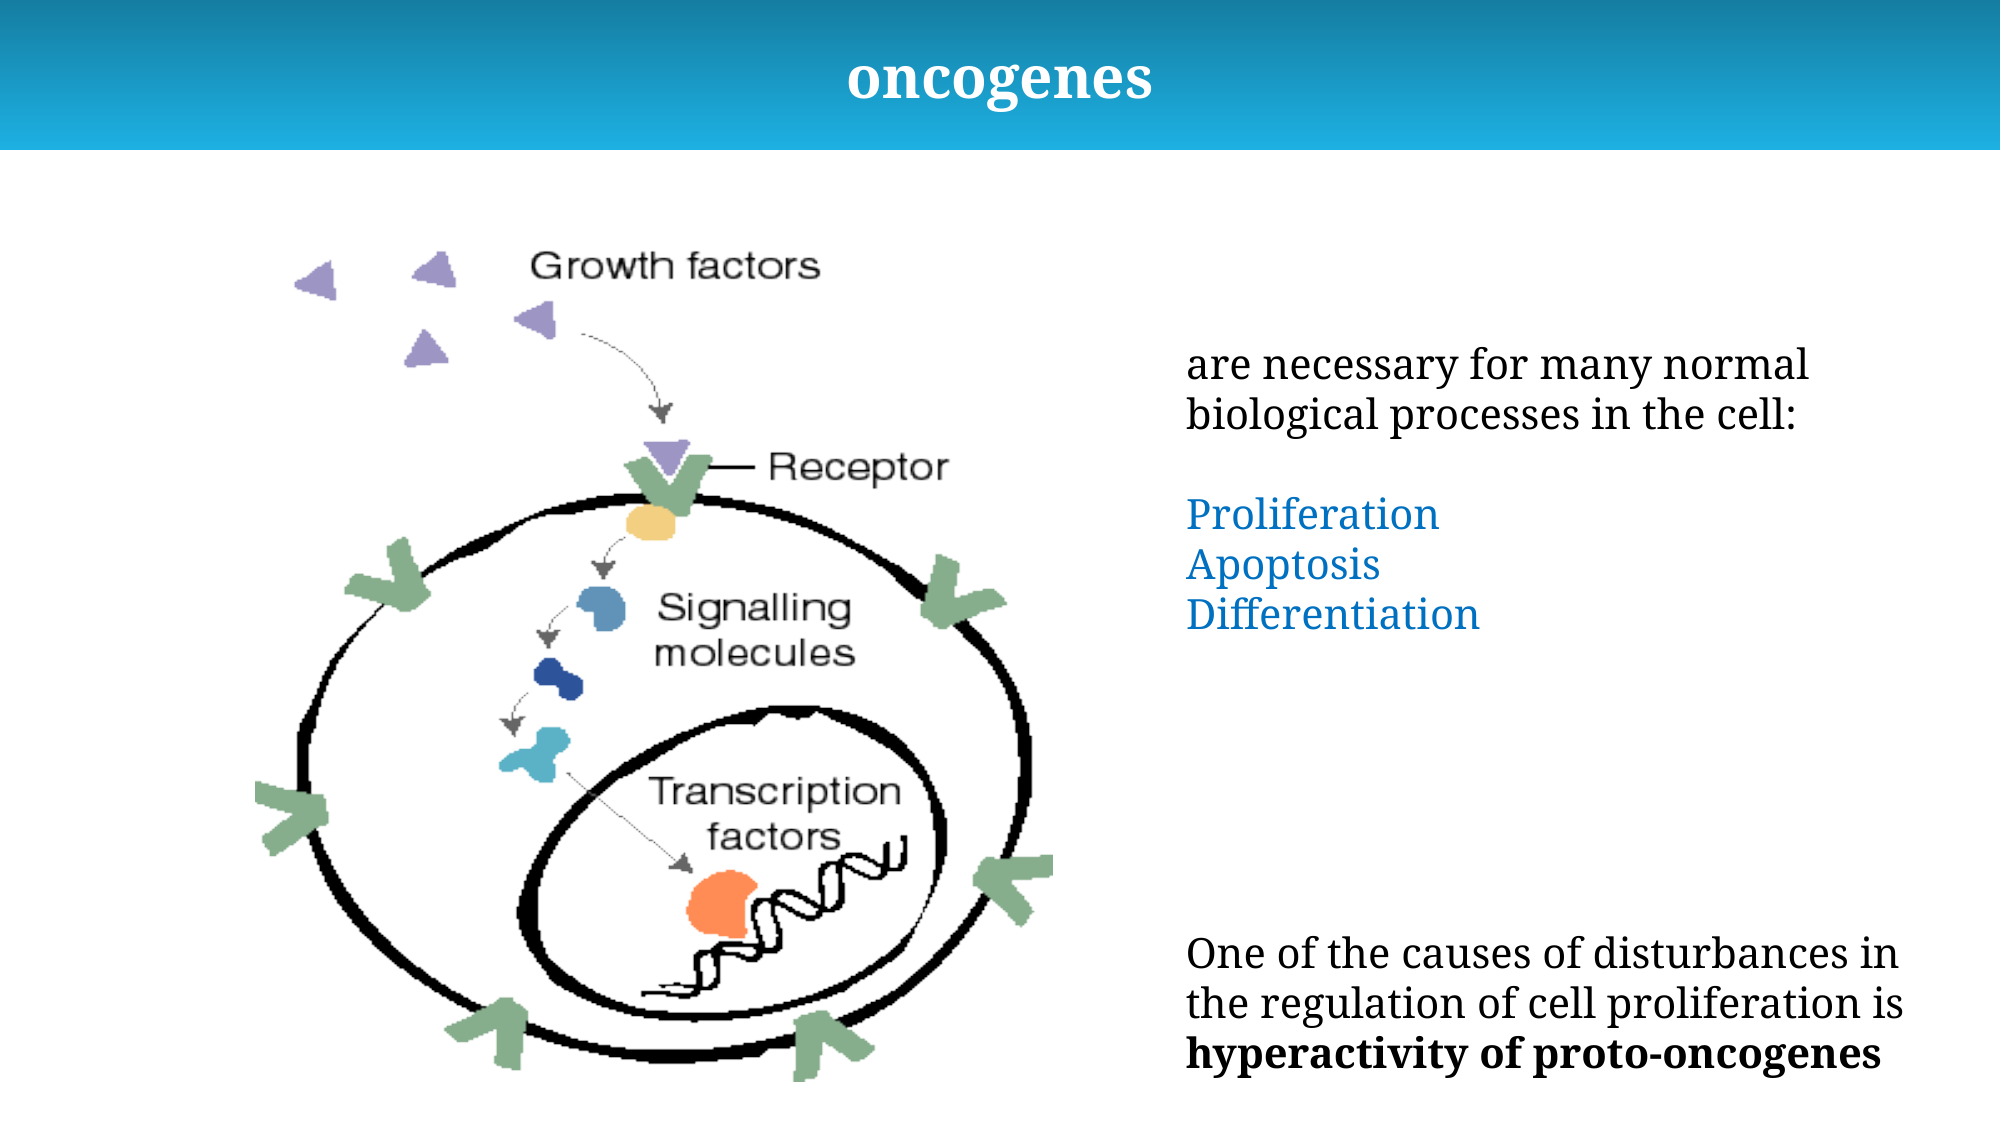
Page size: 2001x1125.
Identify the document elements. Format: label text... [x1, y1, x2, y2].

text_box are necessary for many normal biological processes in the cell: Proliferation Apoptosis Differentiation [1171, 330, 1969, 646]
picture [255, 243, 1053, 1083]
text_box One of the causes of disturbances in the regulation of cell proliferation is hyperactivity of proto-oncogenes [1171, 919, 1922, 1084]
text_box oncogenes [0, 0, 2000, 150]
